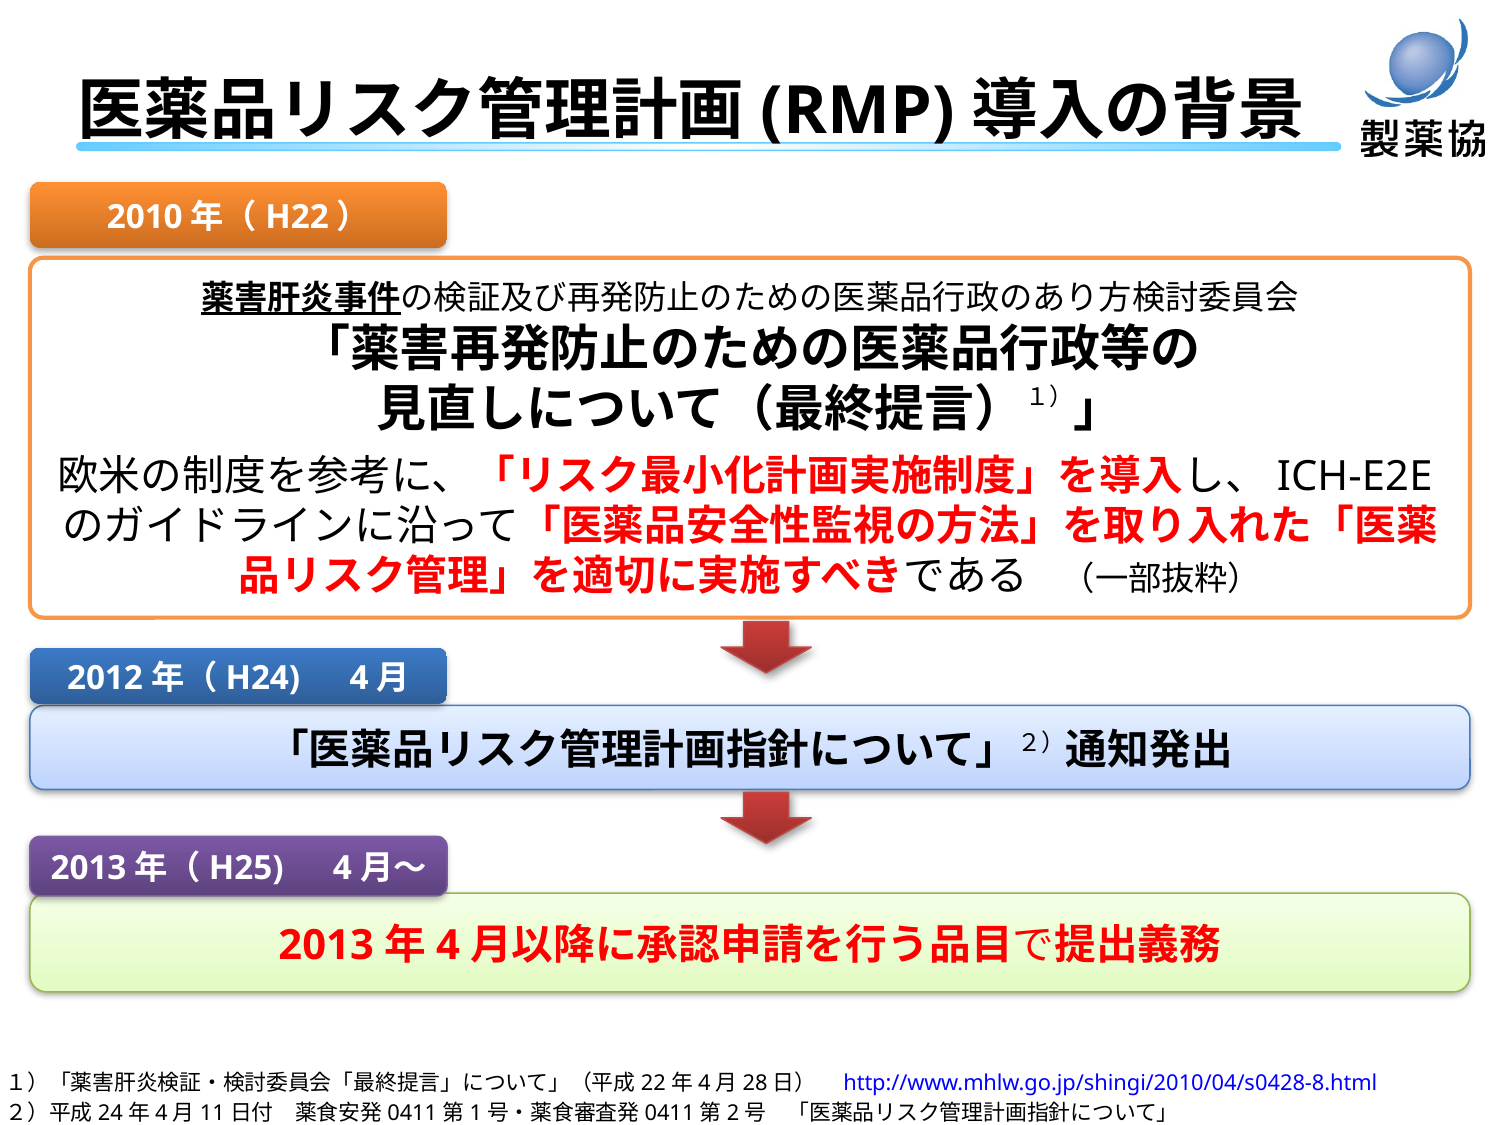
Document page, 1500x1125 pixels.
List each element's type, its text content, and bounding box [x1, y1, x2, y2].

text_box 2013年4月以降に承認申請を行う品目で提出義務 [29, 892, 1471, 993]
title 医薬品リスク管理計画(RMP)導入の背景 [62, 59, 1400, 156]
text_box 「医薬品リスク管理計画指針について」２）通知発出 [29, 704, 1471, 791]
picture [1361, 18, 1485, 157]
text_box 2013年（H25) 4月～ [29, 835, 448, 897]
text_box 薬害肝炎事件の検証及び再発防止のための医薬品行政のあり方検討委員会 「薬害再発防止のための医薬品行政等の 見直しについて（最終提言）１）」 欧米の制度を参考に、「リスク最小化計画実施制度」を導入し、ICH-E2Eのガイドラインに沿って「医薬品安全性監視の方法」を取り入れた「医薬品リスク管理」を適切に実施すべきである （一部抜粋） [27, 255, 1473, 620]
text_box 2010年（H22） [29, 182, 448, 249]
text_box 2012年（H24) 4月 [29, 648, 448, 705]
text_box [720, 791, 812, 845]
text_box １）「薬害肝炎検証・検討委員会「最終提言」について」（平成22年4月28日） http://www.mhlw.go.jp/shingi/2010/04/s0428-8.html ２）平成24年4月11日付 薬食安発0411第1号・薬食審査発0411第2号 「医薬品リスク管理計画指針について」 www.pmda.go.jp/files/000145482.pdf [0, 1059, 1453, 1125]
text_box [720, 620, 812, 674]
